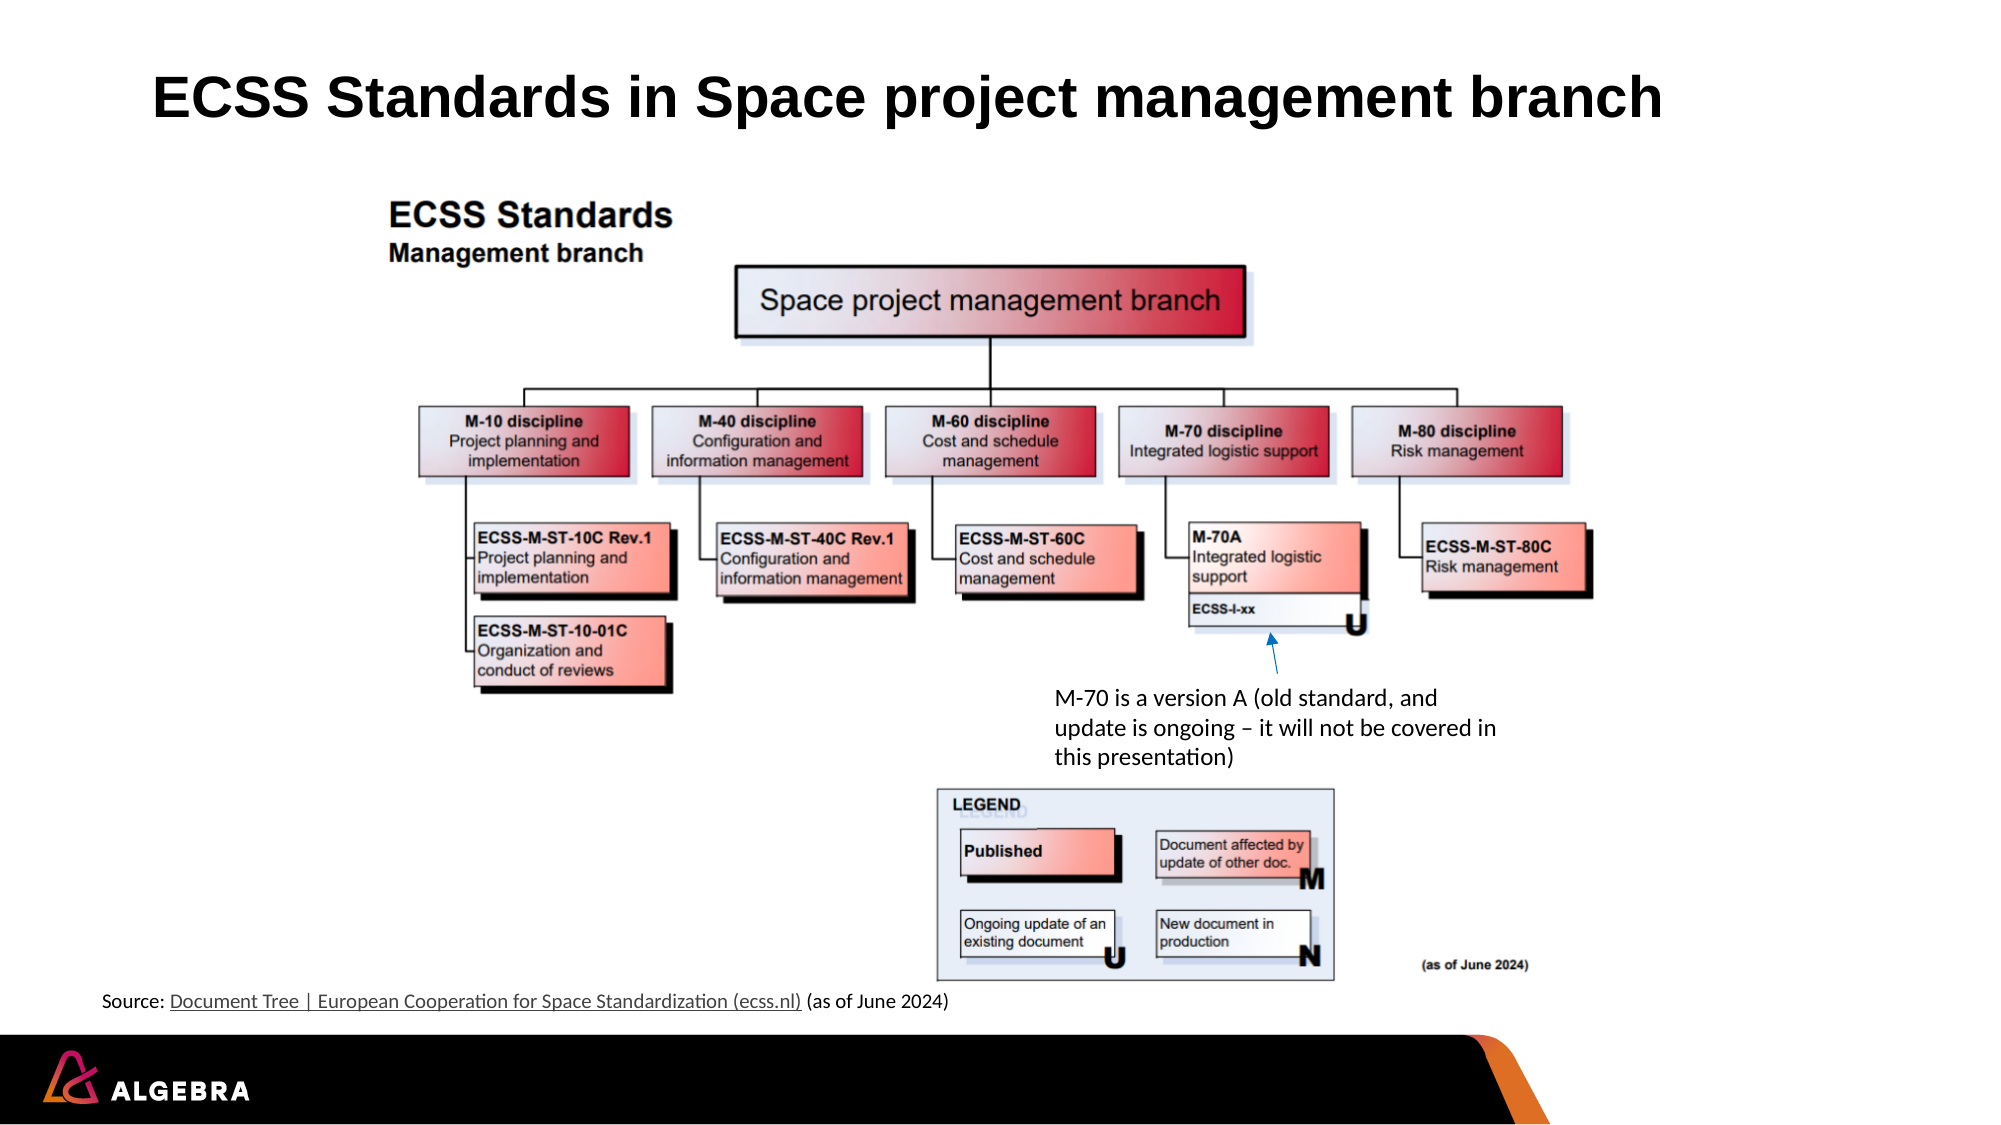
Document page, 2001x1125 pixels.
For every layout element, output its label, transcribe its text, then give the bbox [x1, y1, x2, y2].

text_box Source: Document Tree | European Cooperation for Space Standardization (ecss.nl) (as of June 2024) [86, 979, 1901, 1035]
picture [0, 1034, 1733, 1125]
picture [376, 171, 1624, 992]
title ECSS Standards in Space project management branch [137, 59, 1863, 278]
